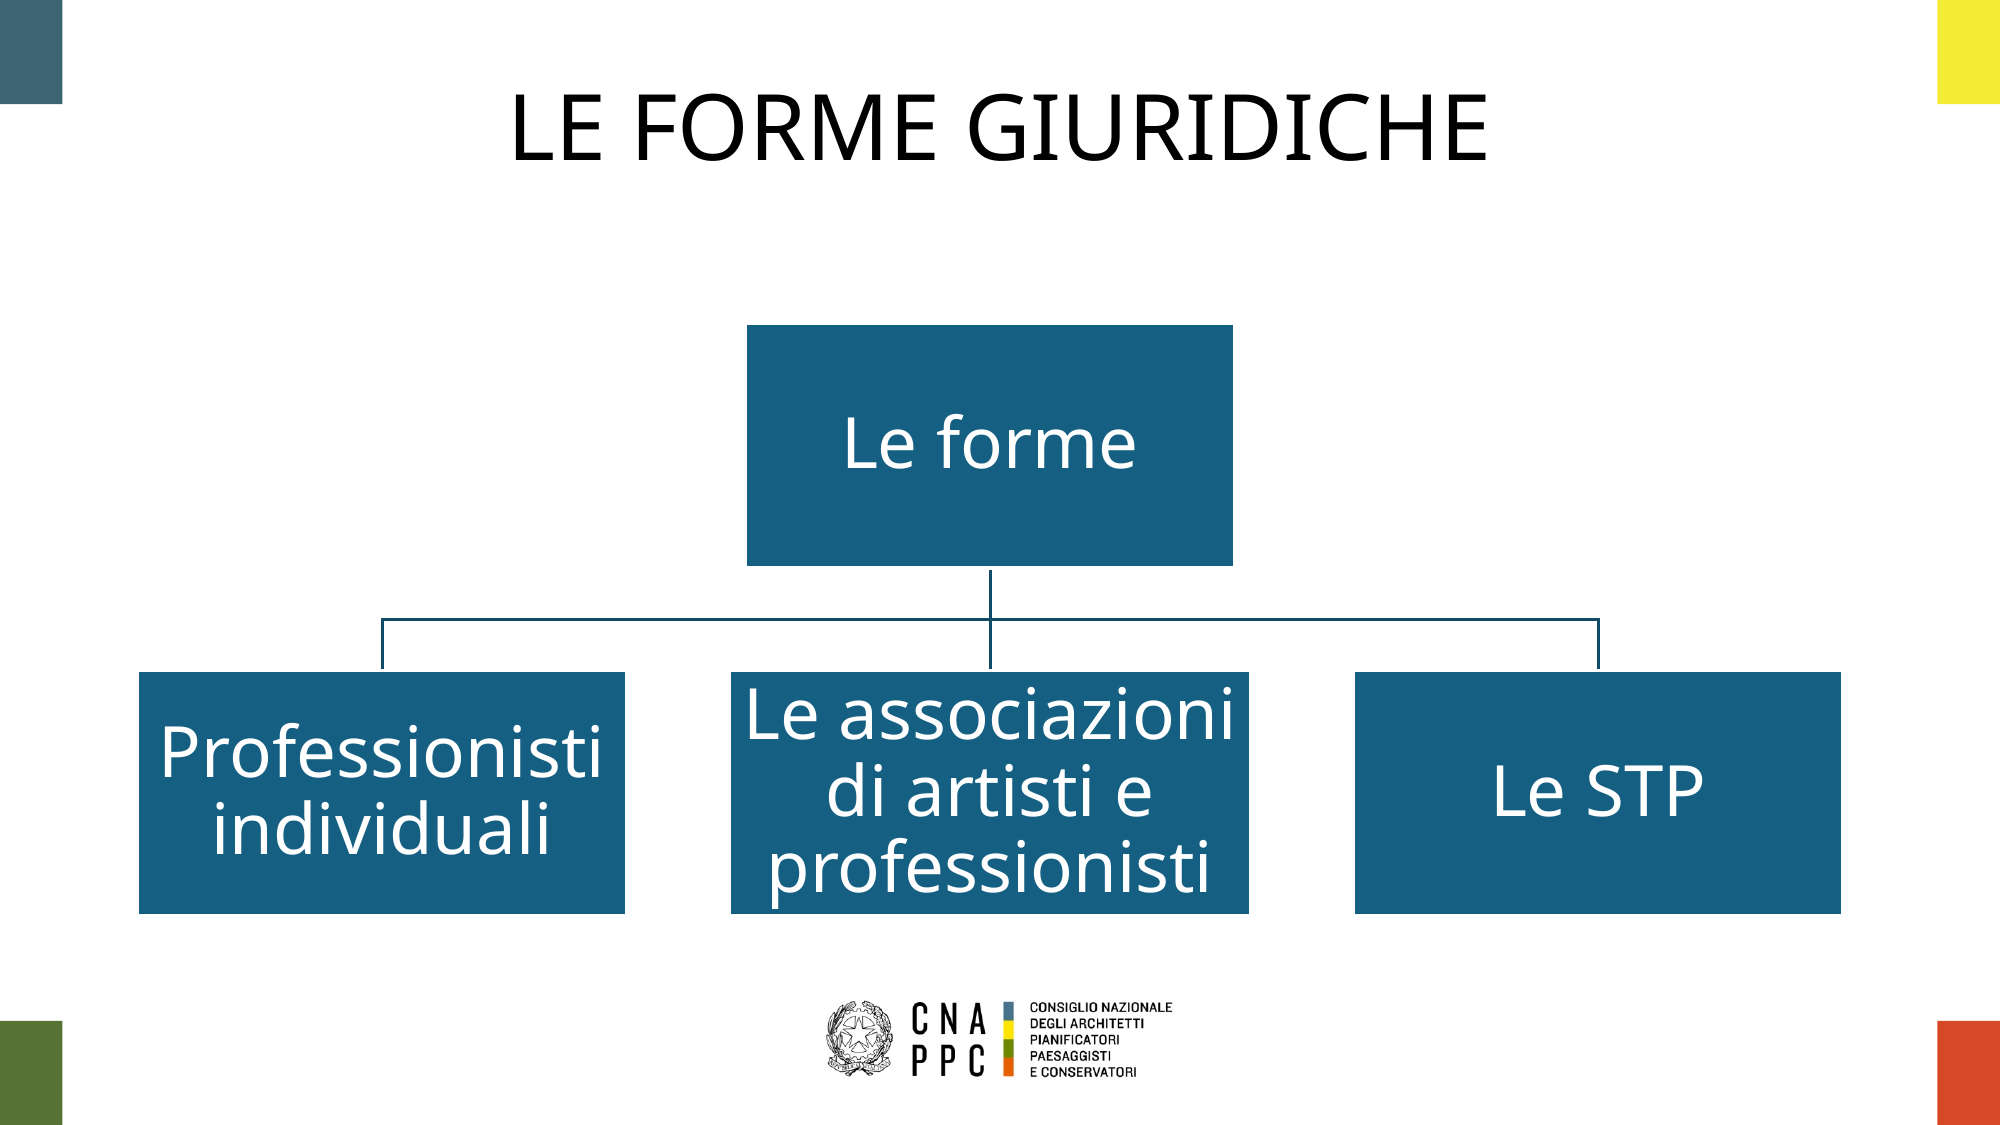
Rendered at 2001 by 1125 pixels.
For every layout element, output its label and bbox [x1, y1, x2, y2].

text_box [0, 0, 2000, 1125]
